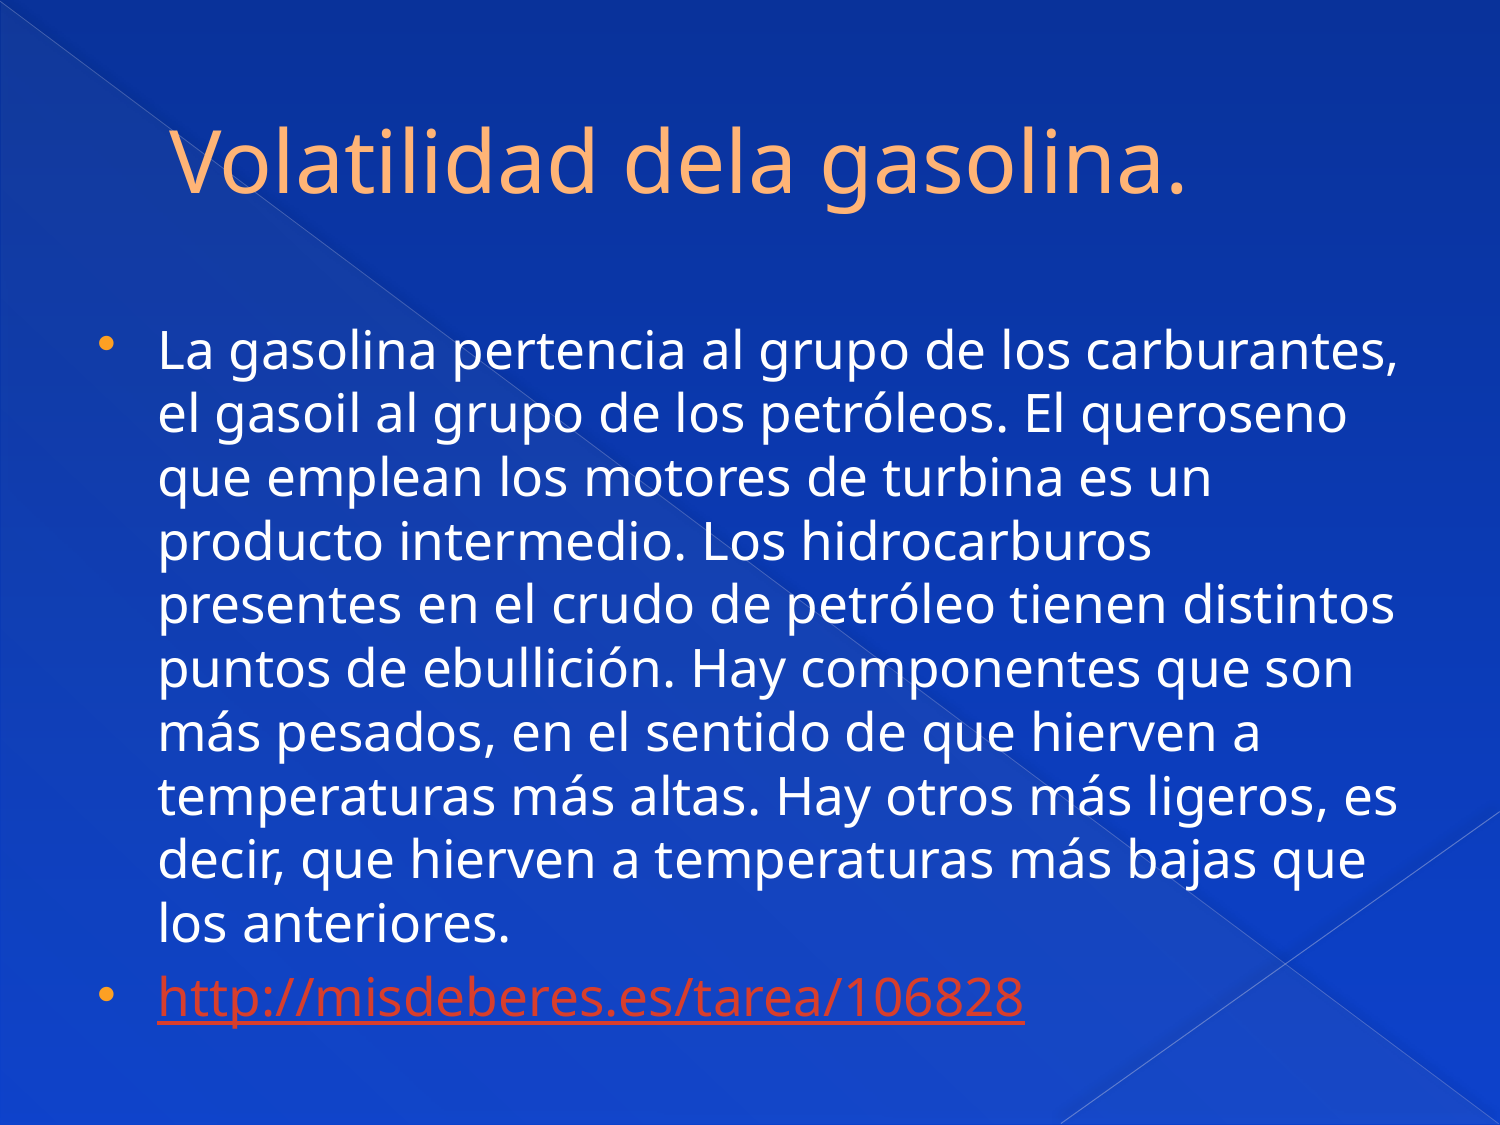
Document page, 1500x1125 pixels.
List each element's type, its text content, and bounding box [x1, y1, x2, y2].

title Volatilidad dela gasolina. [75, 43, 1425, 274]
list La gasolina pertencia al grupo de los carburantes, el gasoil al grupo de los petróleos. El queroseno que emplean los motores de turbina es un producto intermedio. Los hidrocarburos presentes en el crudo de petróleo tienen distintos puntos de ebullición. Hay componentes que son más pesados, en el sentido de que hierven a temperaturas más altas. Hay otros más ligeros, es decir, que hierven a temperaturas más bajas que los anteriores. http://misdeberes.es/tarea/106828 [75, 308, 1425, 1059]
